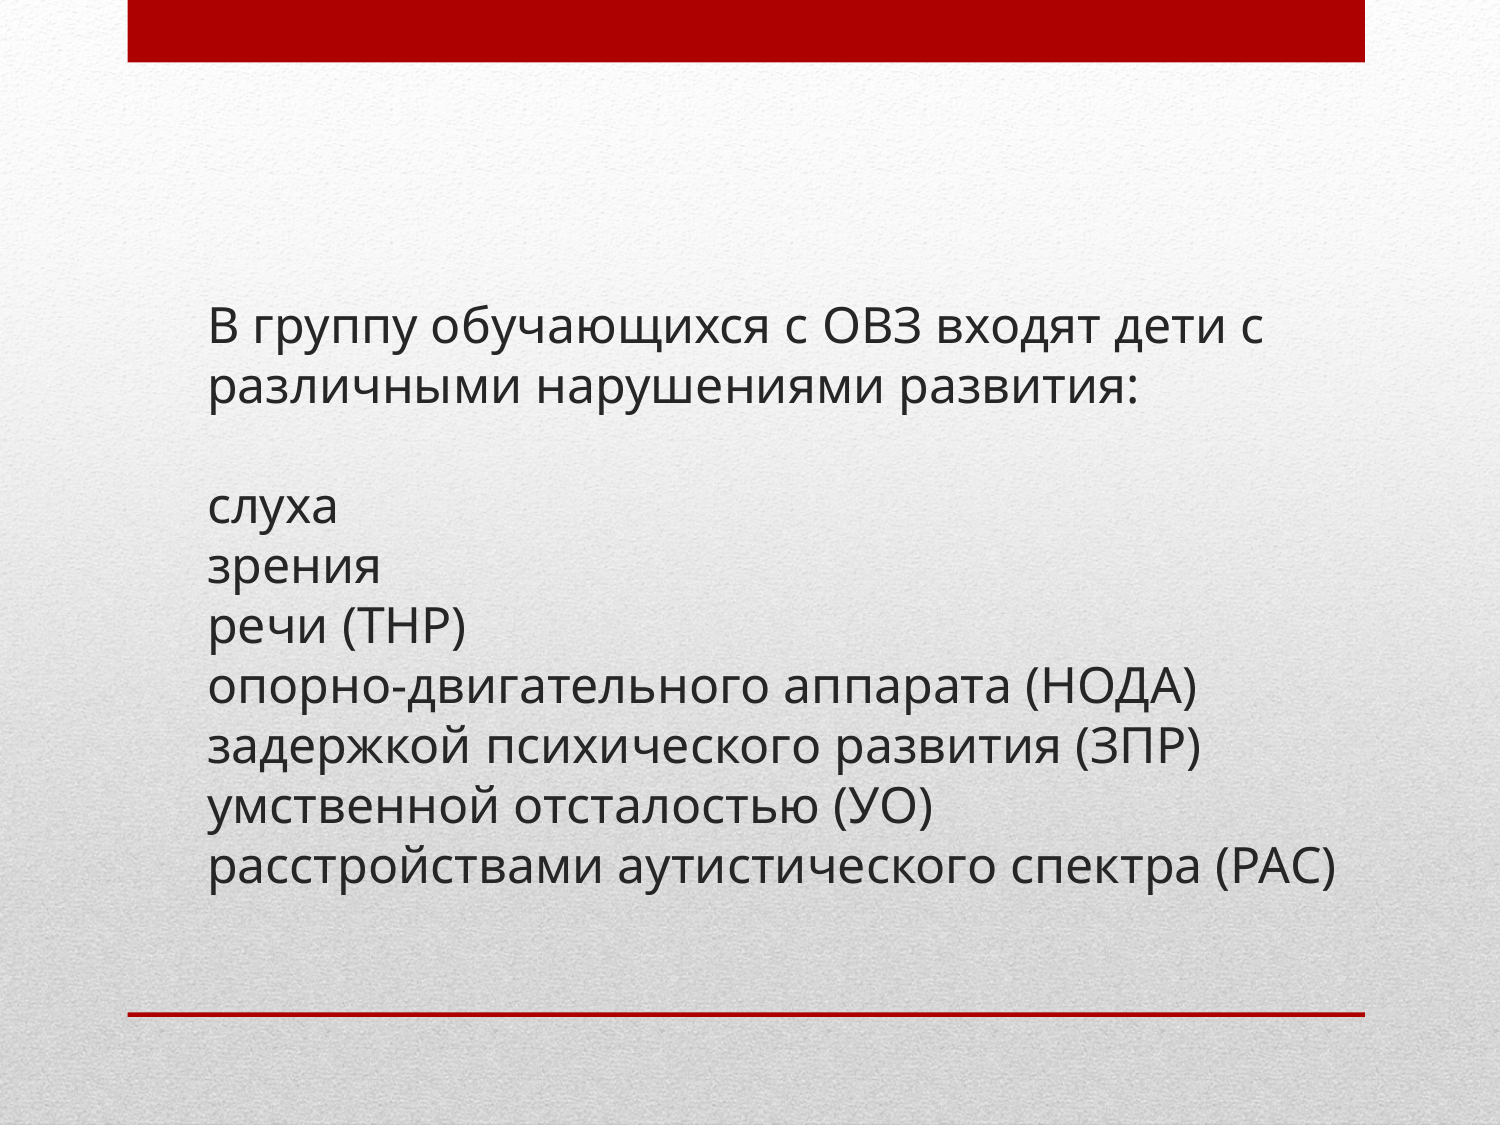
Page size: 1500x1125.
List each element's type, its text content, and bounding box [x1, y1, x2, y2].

title В группу обучающихся с ОВЗ входят дети с различными нарушениями развития: слуха зрения речи (ТНР) опорно-двигательного аппарата (НОДА) задержкой психического развития (ЗПР) умственной отсталостью (УО) расстройствами аутистического спектра (РАС) [117, 82, 1442, 961]
